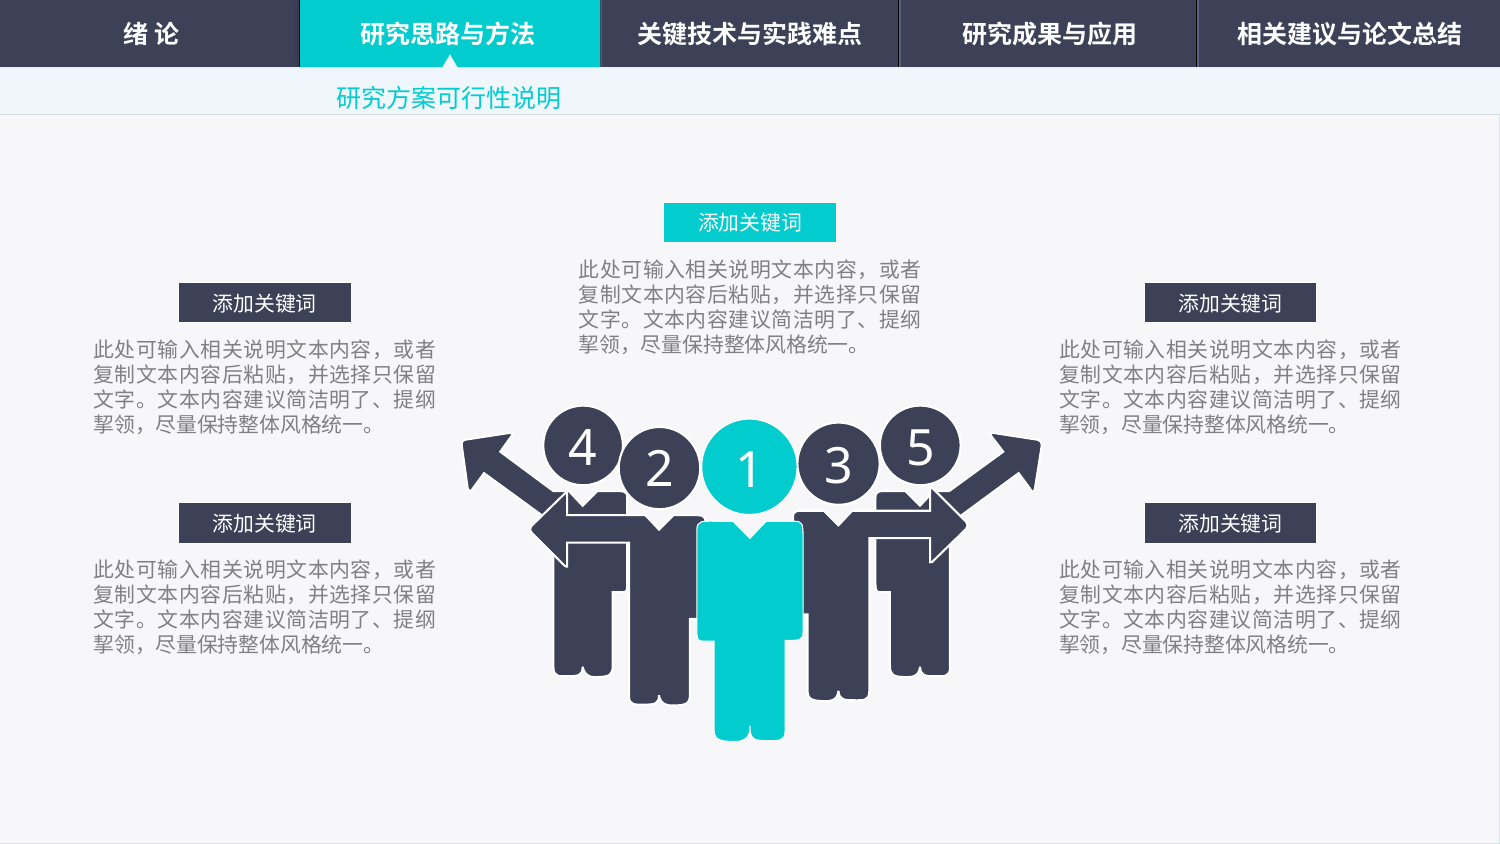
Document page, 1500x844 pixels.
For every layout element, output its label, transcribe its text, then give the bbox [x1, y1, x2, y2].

text_box 此处可输入相关说明文本内容，或者复制文本内容后粘贴，并选择只保留文字。文本内容建议简洁明了、提纲挈领，尽量保持整体风格统一。 [1059, 557, 1402, 657]
text_box 关键技术与实践难点 [599, 9, 899, 59]
text_box 添加关键词 [662, 200, 838, 245]
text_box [529, 426, 691, 706]
text_box 绪 论 [0, 9, 297, 59]
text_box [806, 422, 969, 702]
text_box 此处可输入相关说明文本内容，或者复制文本内容后粘贴，并选择只保留文字。文本内容建议简洁明了、提纲挈领，尽量保持整体风格统一。 [93, 336, 437, 437]
text_box 此处可输入相关说明文本内容，或者复制文本内容后粘贴，并选择只保留文字。文本内容建议简洁明了、提纲挈领，尽量保持整体风格统一。 [1059, 336, 1402, 437]
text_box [875, 405, 1043, 678]
text_box 此处可输入相关说明文本内容，或者复制文本内容后粘贴，并选择只保留文字。文本内容建议简洁明了、提纲挈领，尽量保持整体风格统一。 [578, 256, 922, 357]
text_box 研究思路与方法 [297, 9, 599, 59]
text_box 此处可输入相关说明文本内容，或者复制文本内容后粘贴，并选择只保留文字。文本内容建议简洁明了、提纲挈领，尽量保持整体风格统一。 [93, 557, 437, 657]
text_box 研究方案可行性说明 [322, 59, 577, 120]
text_box 研究成果与应用 [899, 9, 1199, 59]
text_box 添加关键词 [1142, 501, 1319, 545]
text_box 添加关键词 [176, 280, 353, 325]
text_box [460, 405, 628, 678]
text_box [696, 418, 804, 742]
text_box 添加关键词 [1142, 280, 1319, 325]
text_box 相关建议与论文总结 [1199, 9, 1500, 59]
text_box 添加关键词 [176, 501, 353, 545]
